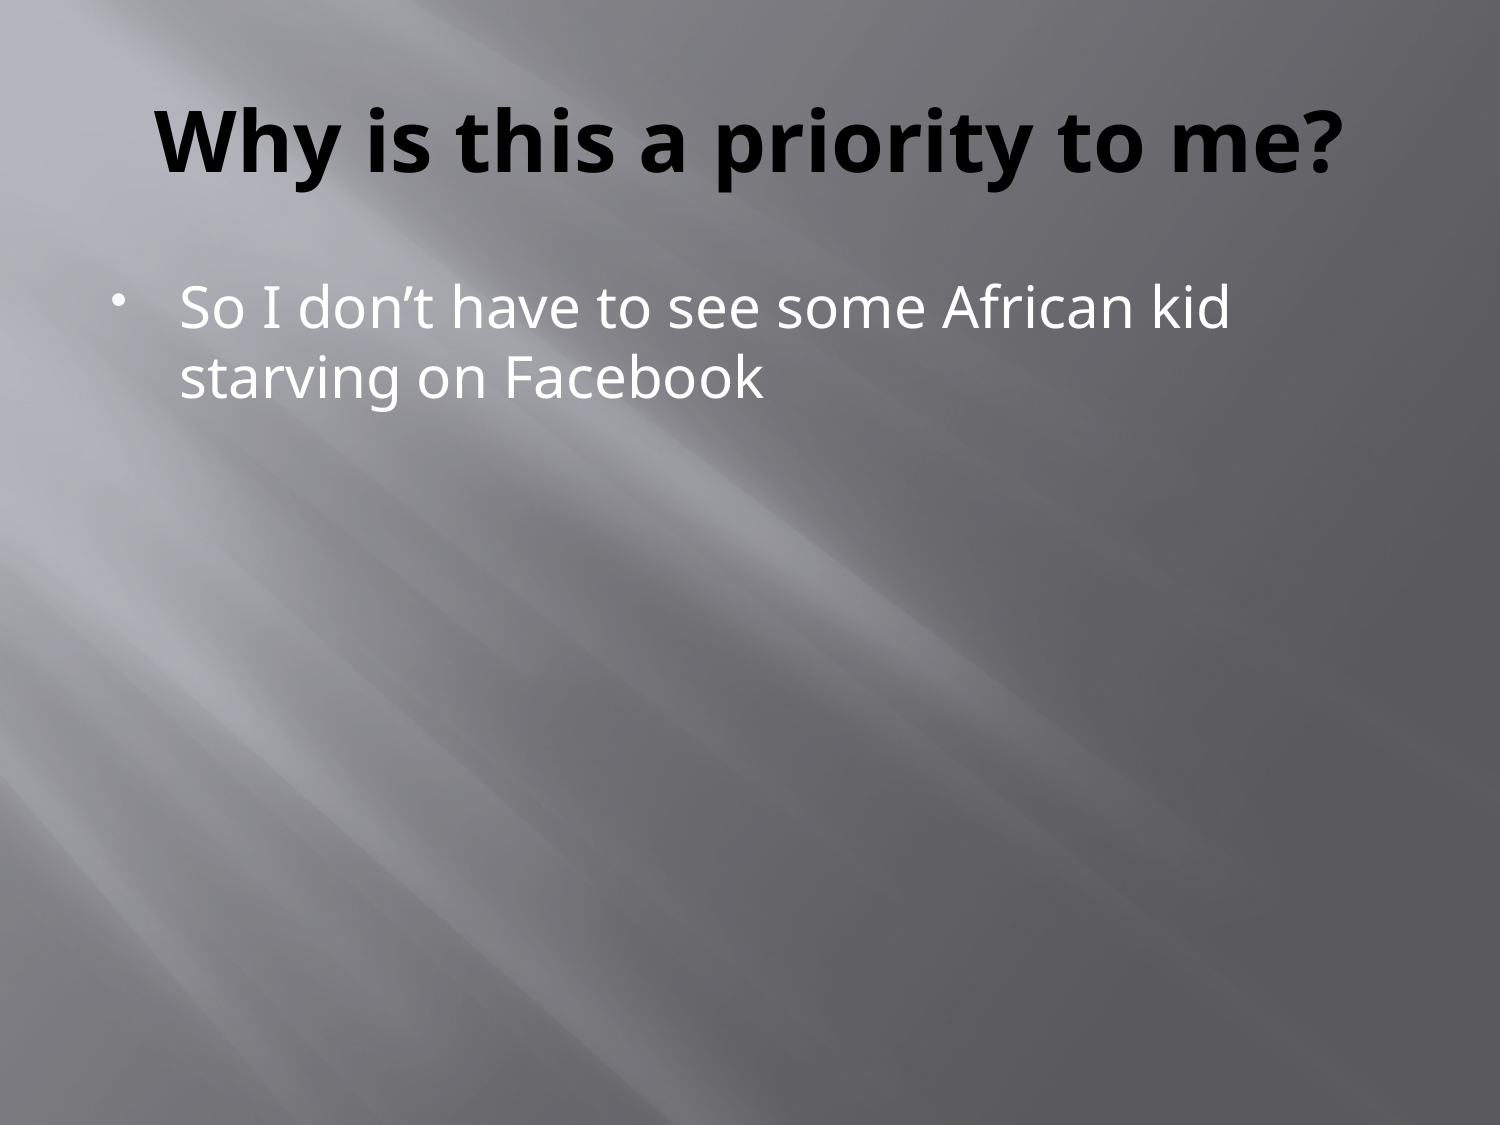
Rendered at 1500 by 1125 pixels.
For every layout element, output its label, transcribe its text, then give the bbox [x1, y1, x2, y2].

list So I don’t have to see some African kid starving on Facebook [75, 262, 1425, 1035]
title Why is this a priority to me? [75, 45, 1425, 233]
